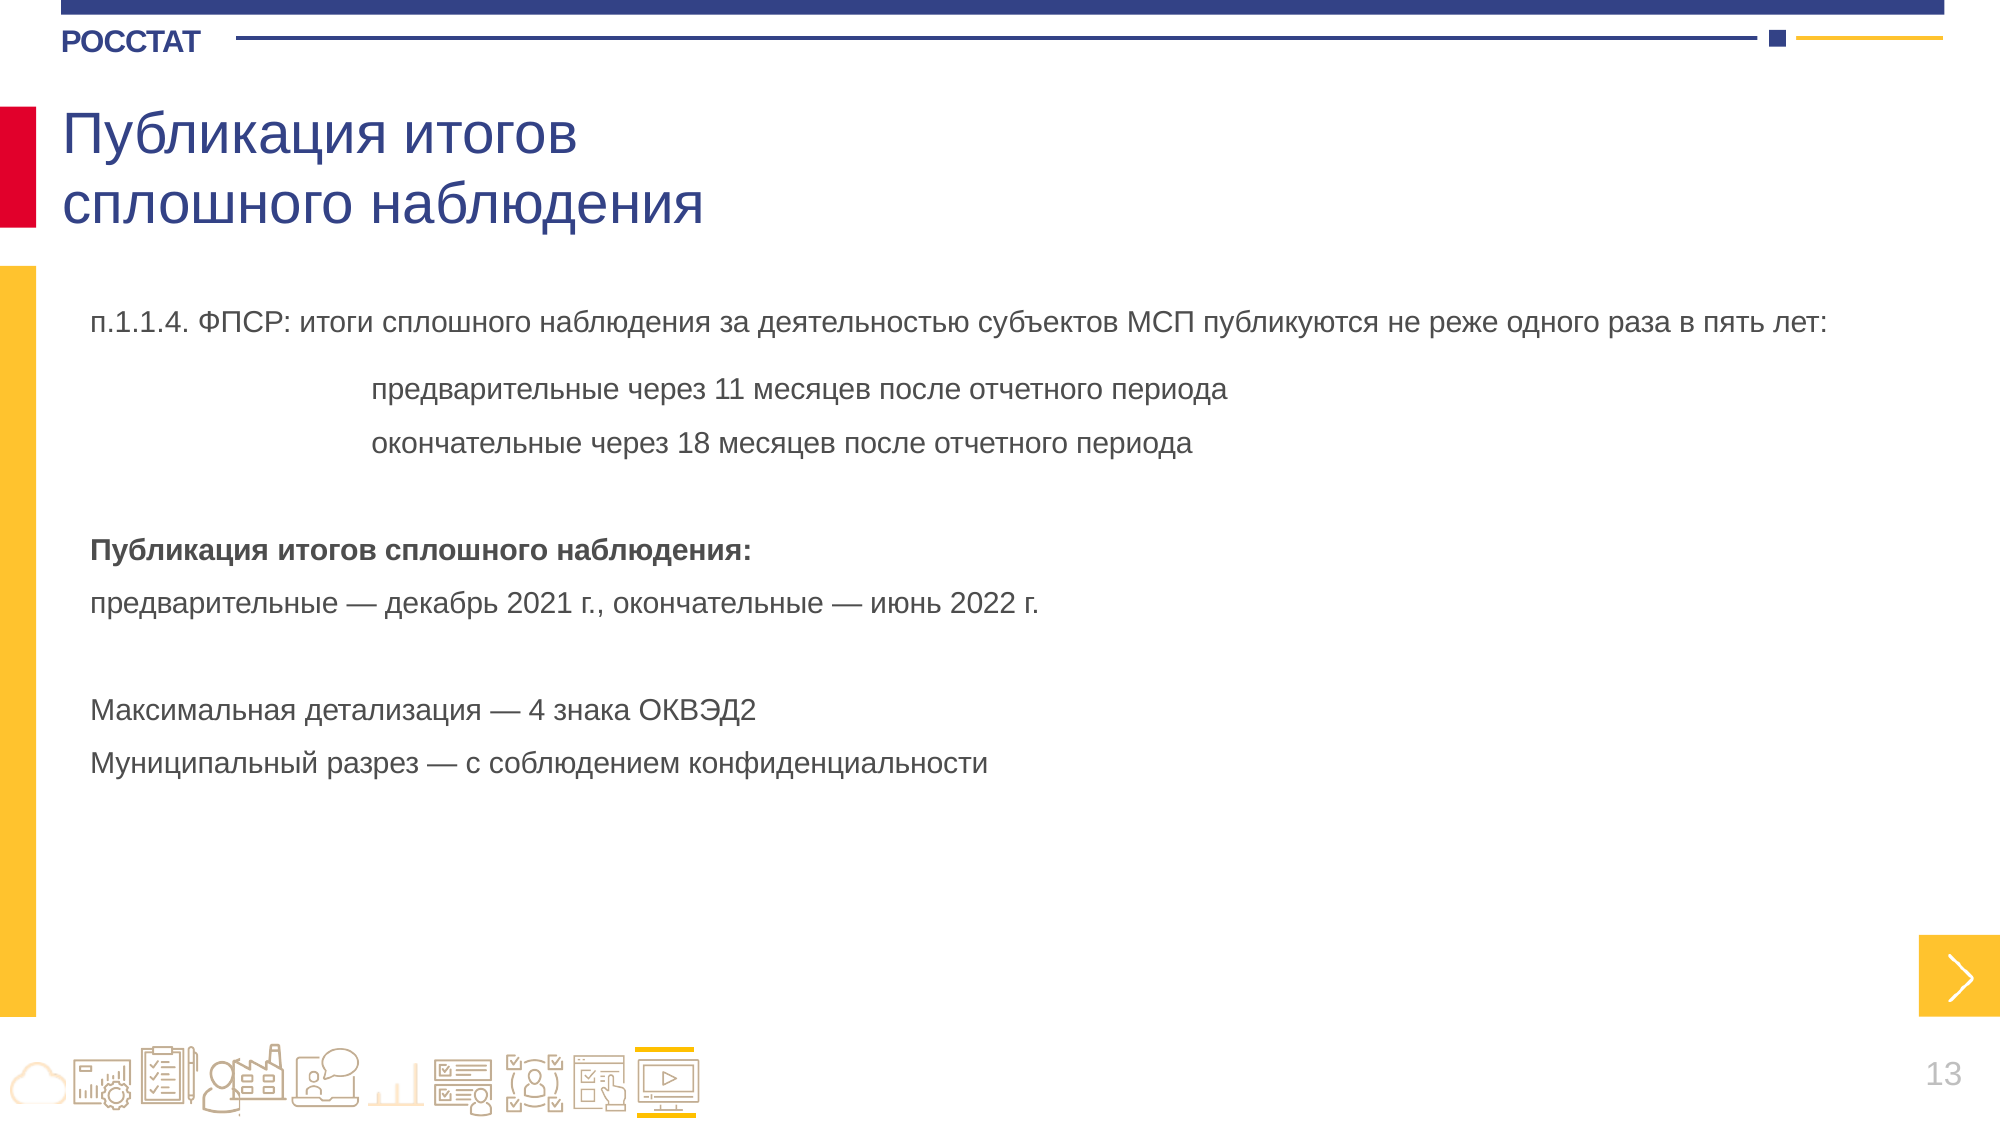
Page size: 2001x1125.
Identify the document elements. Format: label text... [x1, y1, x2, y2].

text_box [1918, 934, 2000, 1017]
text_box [236, 29, 1943, 141]
list п.1.1.4. ФПСР: итоги сплошного наблюдения за деятельностью субъектов МСП публикуются не реже одного раза в пять лет: предварительные через 11 месяцев после отчетного периода окончательные через 18 месяцев после отчетного периода Публикация итогов сплошного наблюдения: предварительные — декабрь 2021 г., окончательные — июнь 2022 г. Максимальная детализация — 4 знака ОКВЭД2 Муниципальный разрез — с соблюдением конфиденциальности [73, 276, 1869, 935]
list Публикация итогов сплошного наблюдения [47, 87, 750, 242]
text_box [10, 1032, 707, 1125]
slide_number 13 [1527, 1042, 1978, 1103]
